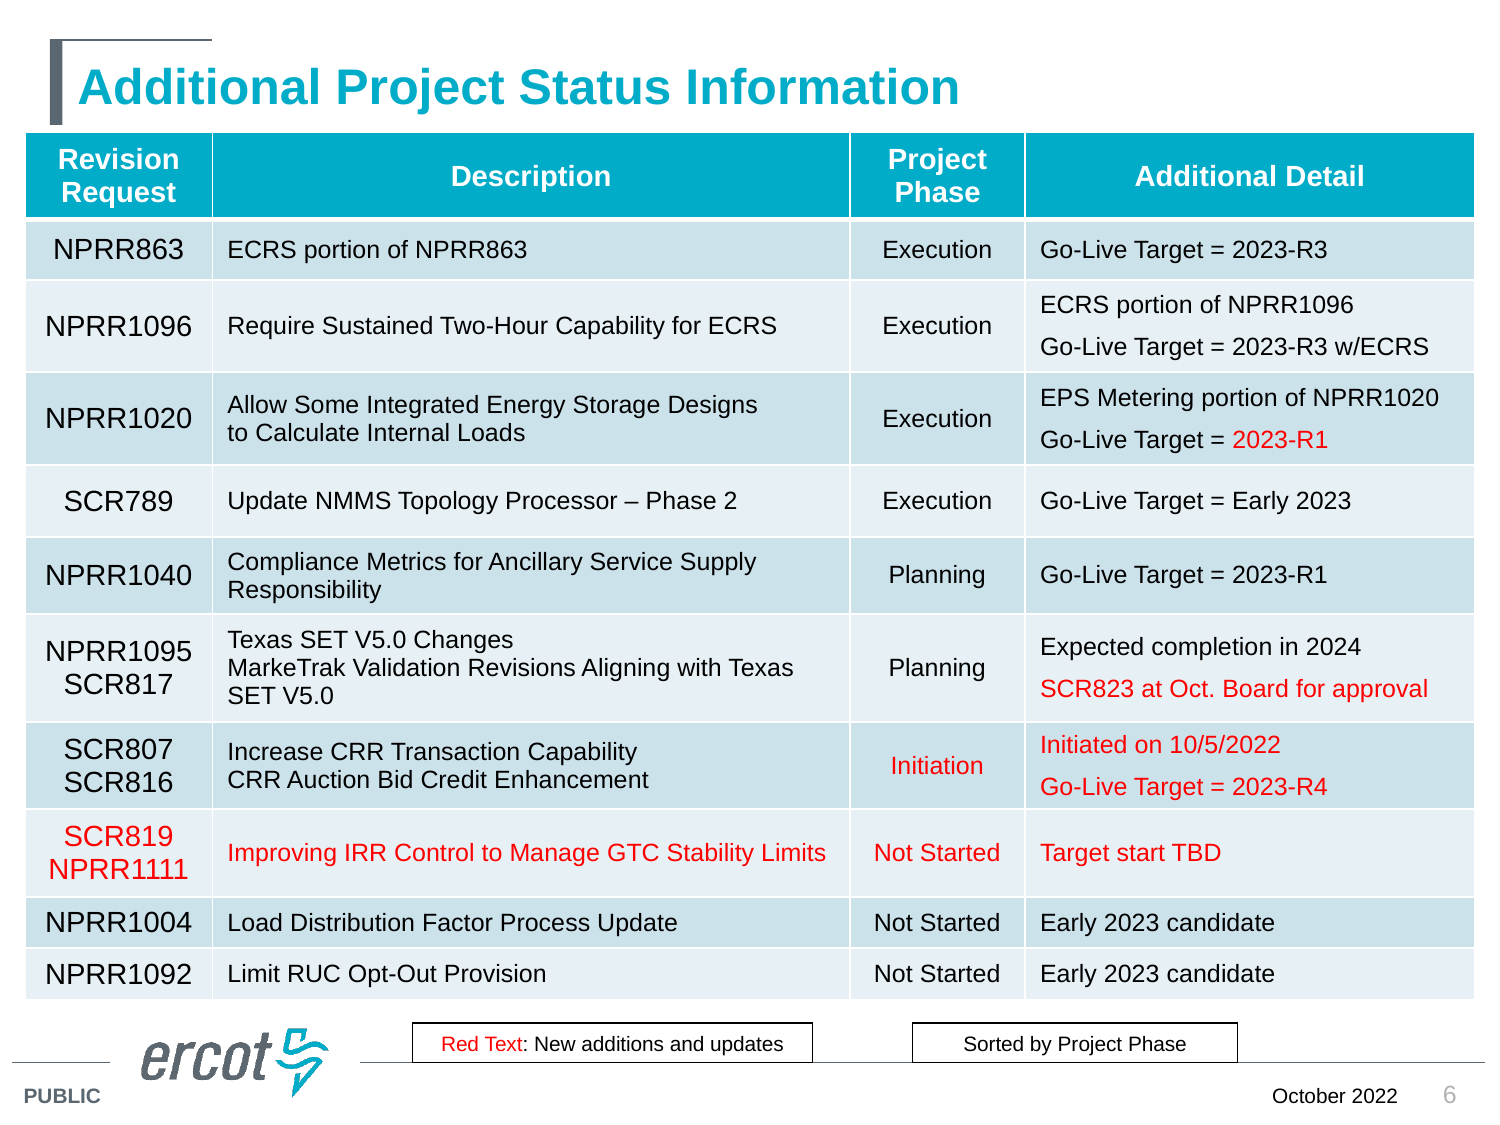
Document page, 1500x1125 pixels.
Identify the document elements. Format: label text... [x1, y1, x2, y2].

table_cell NPRR1096 [26, 281, 212, 371]
table_cell ECRS portion of NPRR1096 Go-Live Target = 2023-R3 w/ECRS [1026, 281, 1474, 371]
table_cell Initiated on 10/5/2022 Go-Live Target = 2023-R4 [1026, 723, 1474, 808]
table_cell Allow Some Integrated Energy Storage Designs to Calculate Internal Loads [213, 373, 849, 464]
table_cell Early 2023 candidate [1026, 898, 1474, 947]
table_cell SCR807 SCR816 [26, 723, 212, 808]
table_cell Execution [851, 281, 1024, 371]
table_cell Not Started [851, 949, 1024, 999]
table_cell Expected completion in 2024 SCR823 at Oct. Board for approval [1026, 615, 1474, 721]
text_box Sorted by Project Phase [912, 1022, 1238, 1063]
table_cell NPRR1095 SCR817 [26, 615, 212, 721]
table_cell Execution [851, 222, 1024, 279]
table_cell SCR789 [26, 466, 212, 536]
table_cell ECRS portion of NPRR863 [213, 222, 849, 279]
table_cell Initiation [851, 723, 1024, 808]
table_header Revision Request [26, 133, 212, 217]
table_cell Increase CRR Transaction Capability CRR Auction Bid Credit Enhancement [213, 723, 849, 808]
table_cell Compliance Metrics for Ancillary Service Supply Responsibility [213, 538, 849, 613]
table_cell NPRR1092 [26, 949, 212, 999]
table_cell Planning [851, 615, 1024, 721]
slide_number 6 [1412, 1076, 1488, 1112]
table_cell Require Sustained Two-Hour Capability for ECRS [213, 281, 849, 371]
title Additional Project Status Information [62, 47, 1150, 131]
table_cell NPRR1004 [26, 898, 212, 947]
table_cell SCR819 NPRR1111 [26, 810, 212, 896]
table_cell Not Started [851, 810, 1024, 896]
text_box Red Text: New additions and updates [412, 1022, 813, 1063]
table_cell Load Distribution Factor Process Update [213, 898, 849, 947]
table_cell Early 2023 candidate [1026, 949, 1474, 999]
table_cell Limit RUC Opt-Out Provision [213, 949, 849, 999]
table_cell Execution [851, 466, 1024, 536]
picture [137, 1024, 332, 1100]
table_header Project Phase [851, 133, 1024, 217]
table_cell NPRR863 [26, 222, 212, 279]
table_cell Improving IRR Control to Manage GTC Stability Limits [213, 810, 849, 896]
table_cell EPS Metering portion of NPRR1020 Go-Live Target = 2023-R1 [1026, 373, 1474, 464]
table_cell Planning [851, 538, 1024, 613]
table_header Description [213, 133, 849, 217]
table_cell Texas SET V5.0 Changes MarkeTrak Validation Revisions Aligning with Texas SET V5.0 [213, 615, 849, 721]
table_cell Not Started [851, 898, 1024, 947]
table_cell Target start TBD [1026, 810, 1474, 896]
table_cell Go-Live Target = 2023-R3 [1026, 222, 1474, 279]
table_cell NPRR1040 [26, 538, 212, 613]
table_header Additional Detail [1026, 133, 1474, 217]
table_cell Go-Live Target = 2023-R1 [1026, 538, 1474, 613]
table_cell Execution [851, 373, 1024, 464]
table_cell NPRR1020 [26, 373, 212, 464]
table_cell Update NMMS Topology Processor – Phase 2 [213, 466, 849, 536]
table_cell Go-Live Target = Early 2023 [1026, 466, 1474, 536]
